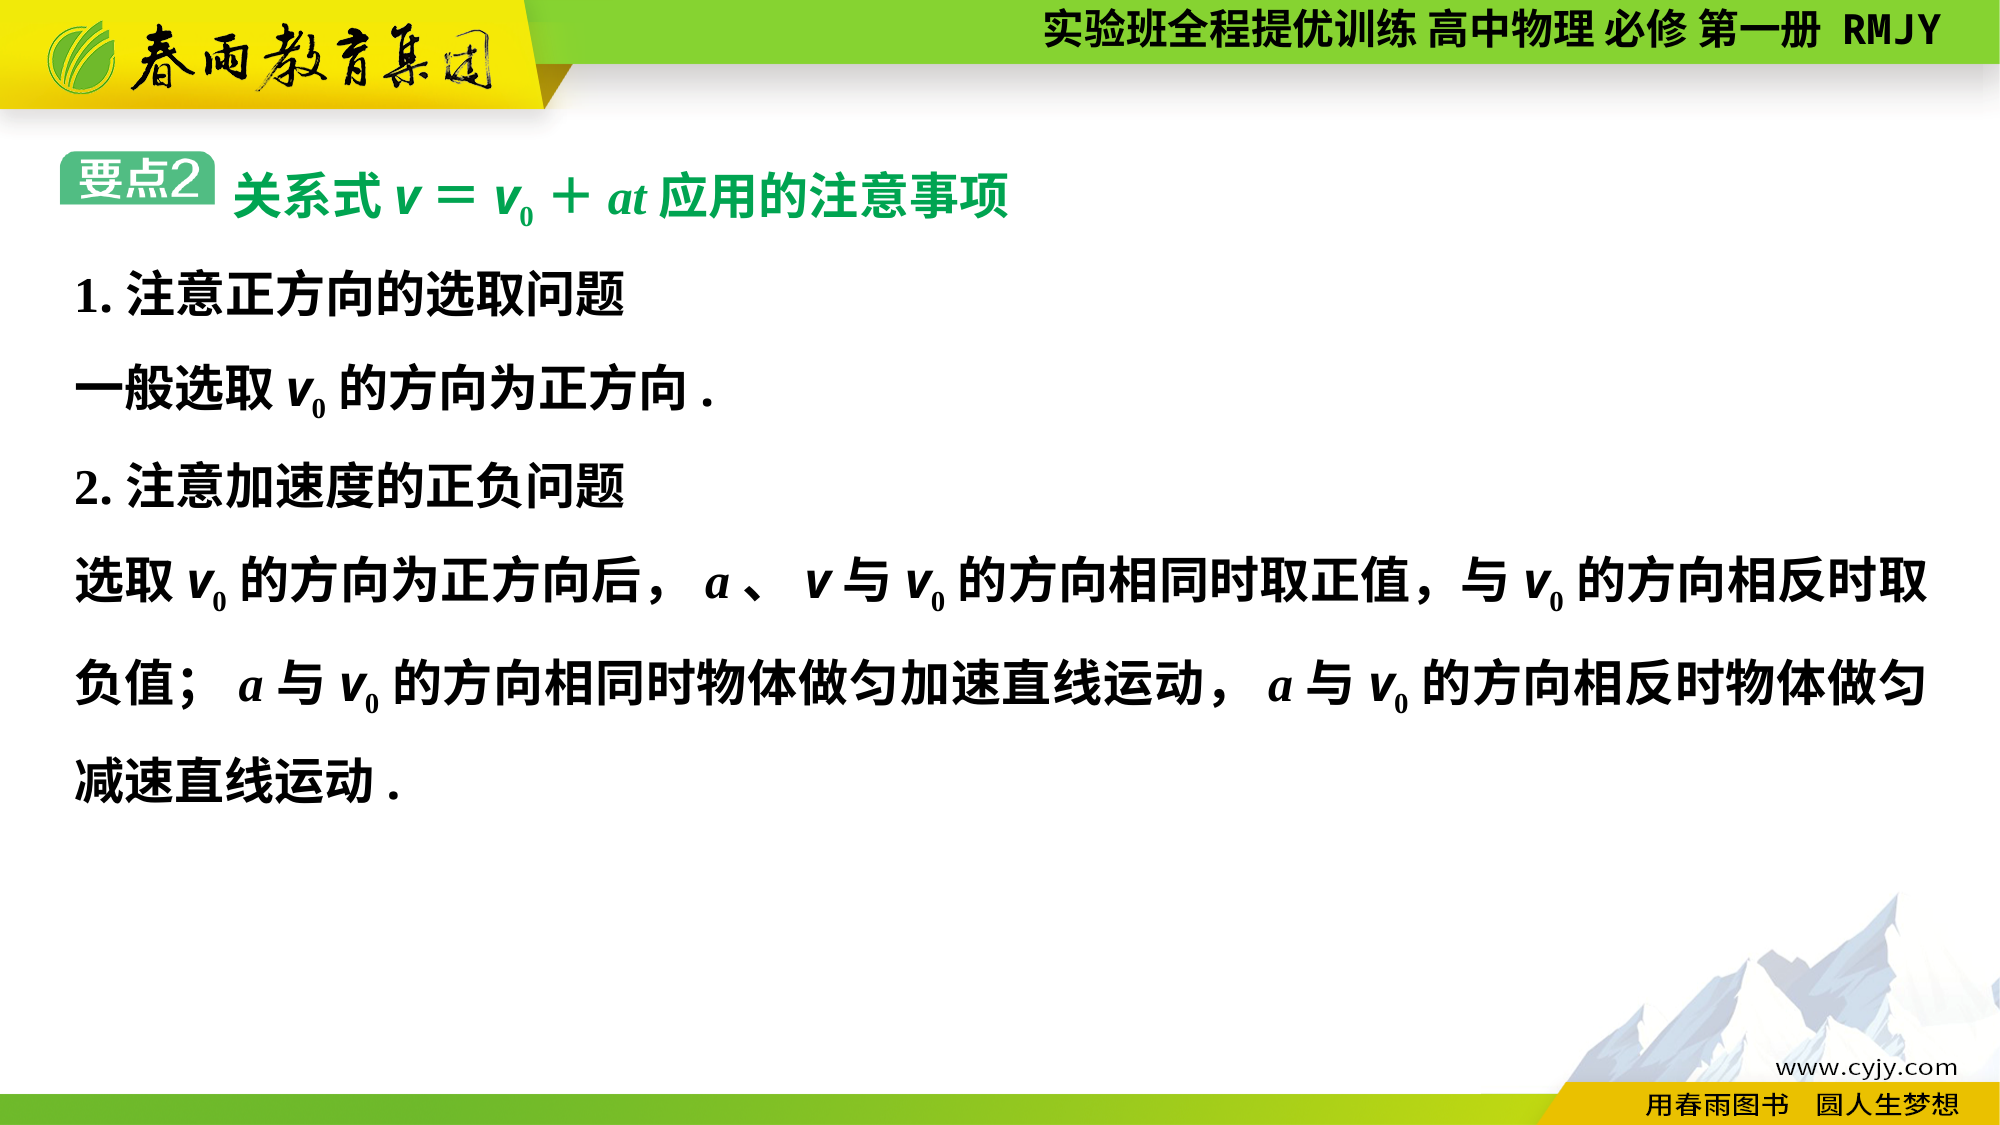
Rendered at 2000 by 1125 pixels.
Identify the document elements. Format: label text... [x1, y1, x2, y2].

picture [0, 0, 2000, 1125]
list 关系式v＝v0＋at应用的注意事项 1.注意正方向的选取问题 一般选取v0的方向为正方向. 2.注意加速度的正负问题 选取v0的方向为正方向后，a、v与v0的方向相同时取正值，与v0的方向相反时取负值；a与v0的方向相同时物体做匀加速直线运动，a与v0的方向相反时物体做匀减速直线运动. [59, 122, 1944, 774]
